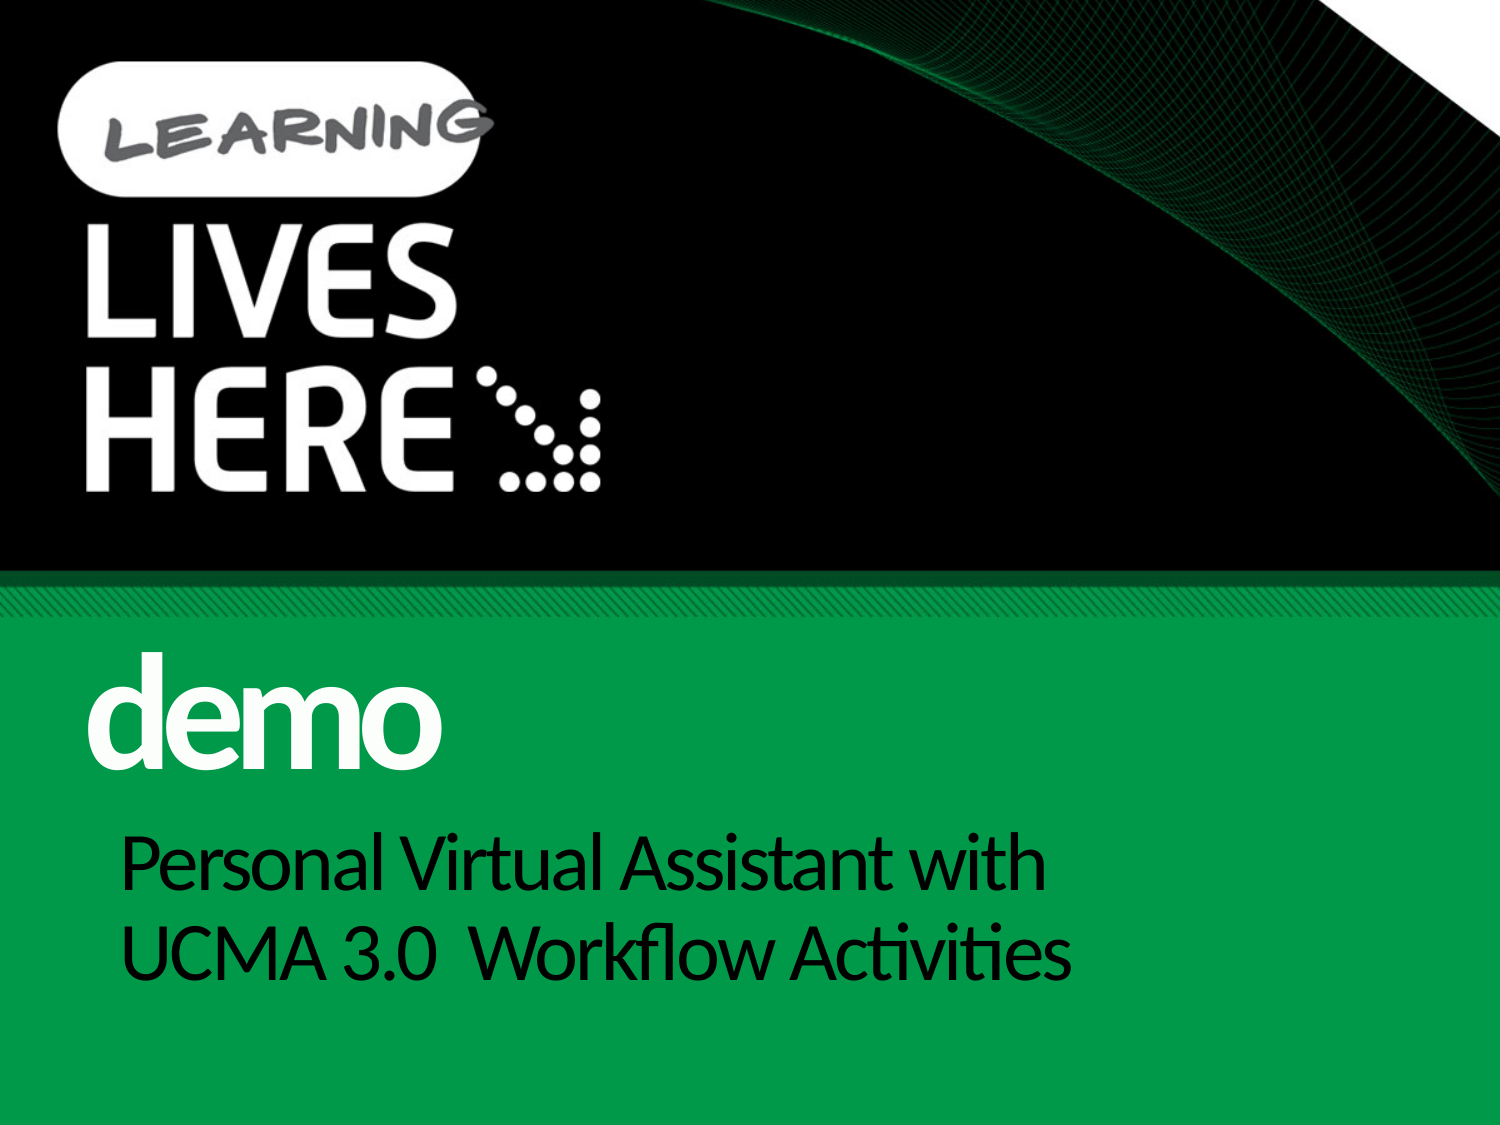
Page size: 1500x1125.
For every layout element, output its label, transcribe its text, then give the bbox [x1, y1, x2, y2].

title Personal Virtual Assistant with UCMA 3.0 Workflow Activities [119, 818, 1375, 943]
list demo [83, 625, 1344, 800]
picture [0, 0, 1500, 1125]
